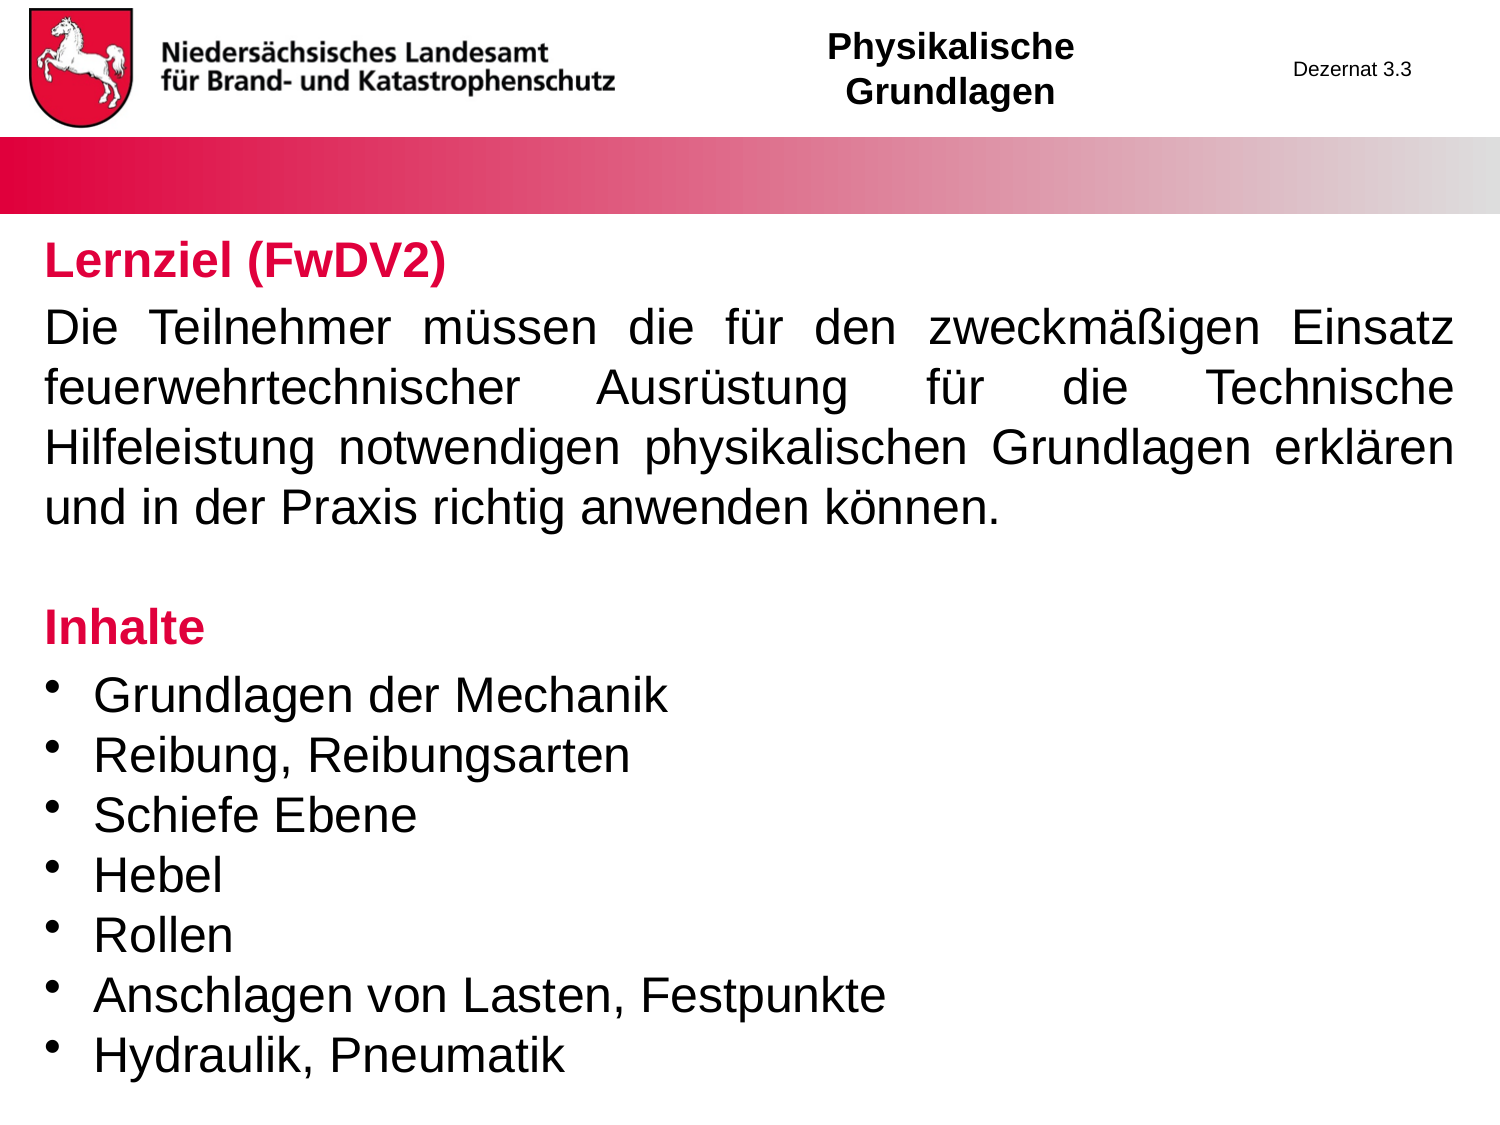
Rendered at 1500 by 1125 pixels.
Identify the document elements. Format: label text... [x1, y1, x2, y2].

picture [29, 8, 615, 129]
text_box Lernziel (FwDV2) Die Teilnehmer müssen die für den zweckmäßigen Einsatz feuerwehrtechnischer Ausrüstung für die Technische Hilfeleistung notwendigen physikalischen Grundlagen erklären und in der Praxis richtig anwenden können. Inhalte Grundlagen der Mechanik Reibung, Reibungsarten Schiefe Ebene Hebel Rollen Anschlagen von Lasten, Festpunkte Hydraulik, Pneumatik [29, 219, 1471, 1090]
